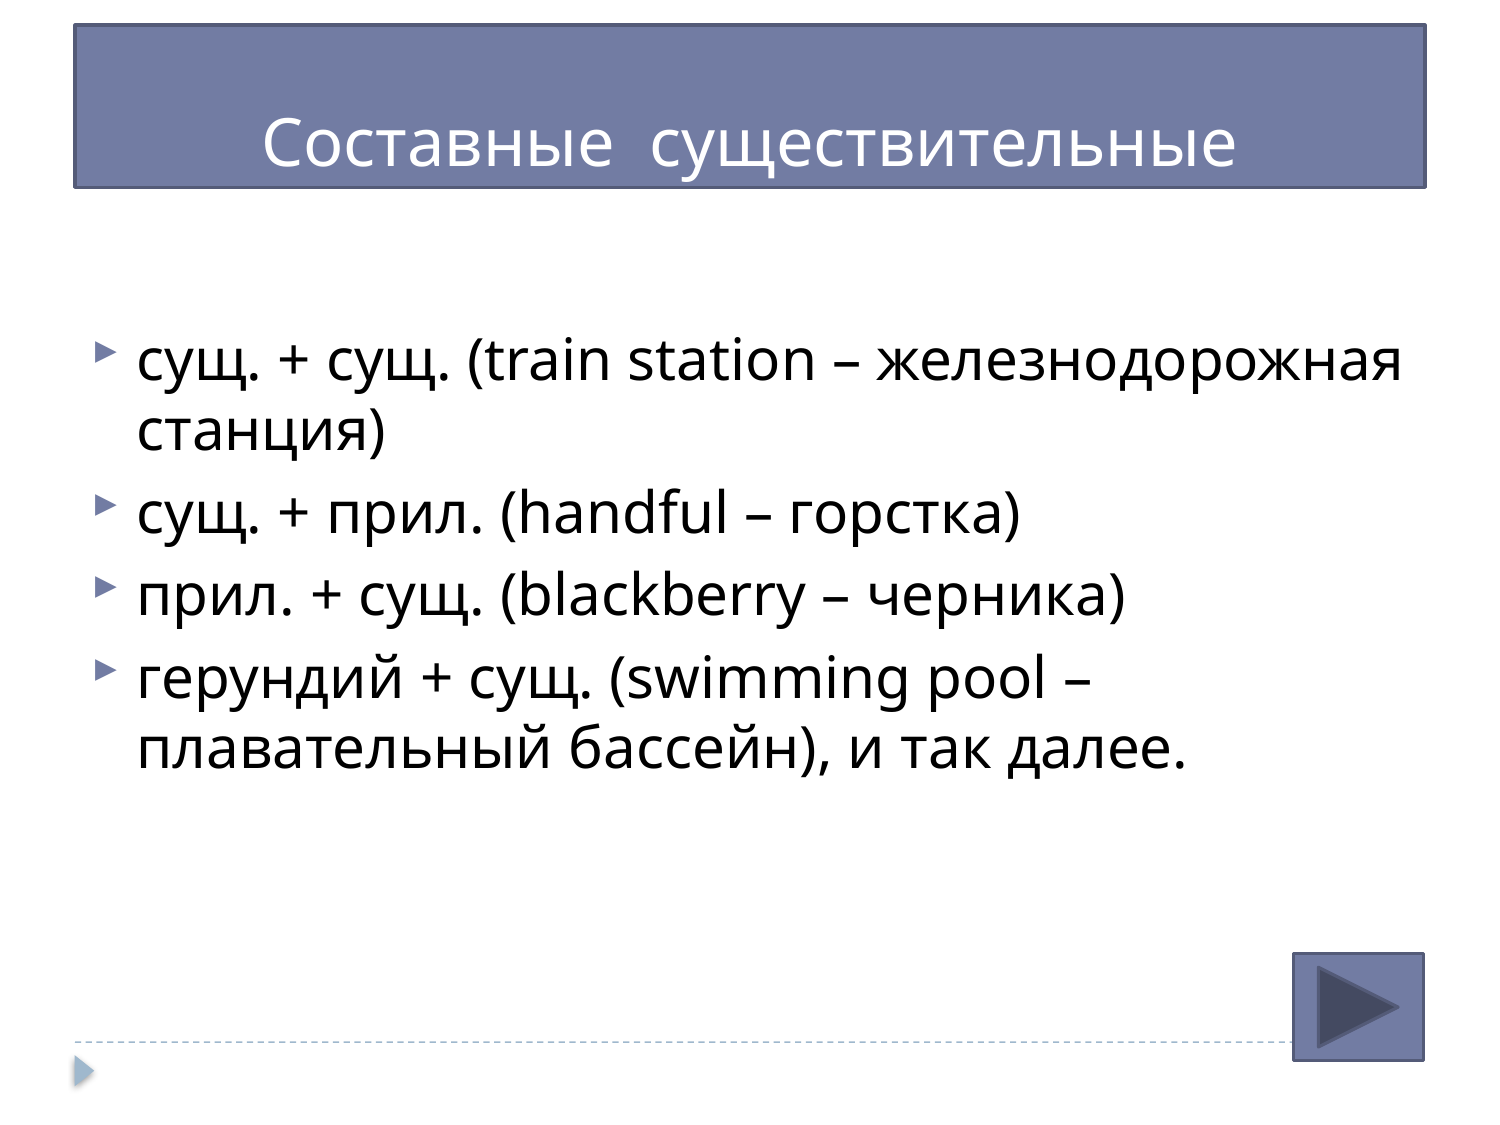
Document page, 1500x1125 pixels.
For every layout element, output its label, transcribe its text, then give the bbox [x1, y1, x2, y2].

list сущ. + сущ. (train station – железнодорожная станция) сущ. + прил. (handful – горстка) прил. + сущ. (blackberry – черника) герундий + сущ. (swimming pool – плавательный бассейн), и так далее. [76, 314, 1427, 1125]
text_box [1292, 952, 1425, 1062]
title Составные существительные [73, 23, 1427, 189]
